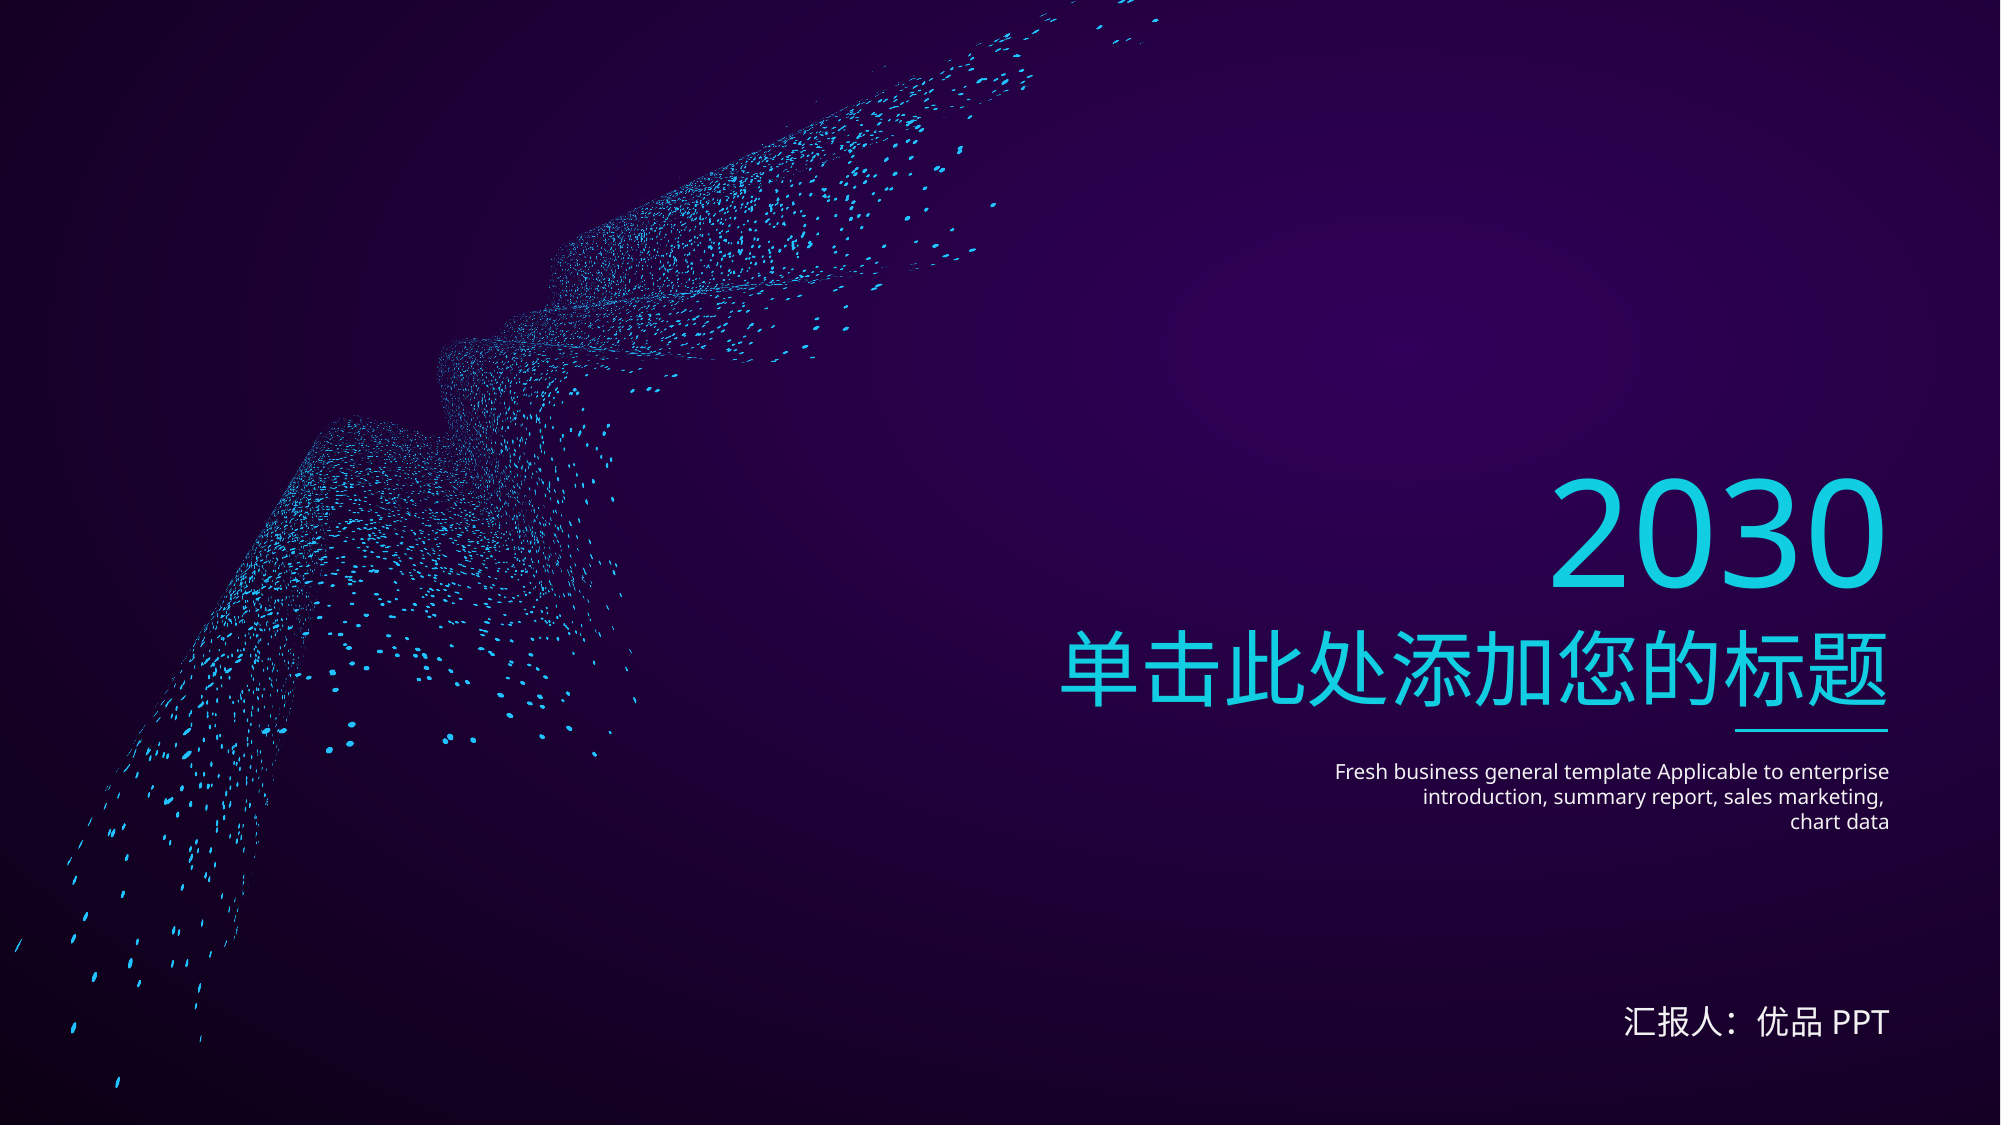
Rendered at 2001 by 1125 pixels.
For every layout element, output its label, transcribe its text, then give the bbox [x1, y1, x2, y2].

text_box 汇报人：优品PPT [1579, 993, 1905, 1049]
picture [0, 0, 2001, 1125]
text_box 2030 单击此处添加您的标题 [1168, 429, 1905, 725]
text_box Fresh business general template Applicable to enterprise introduction, summary report, sales marketing, chart data [1226, 751, 1905, 841]
